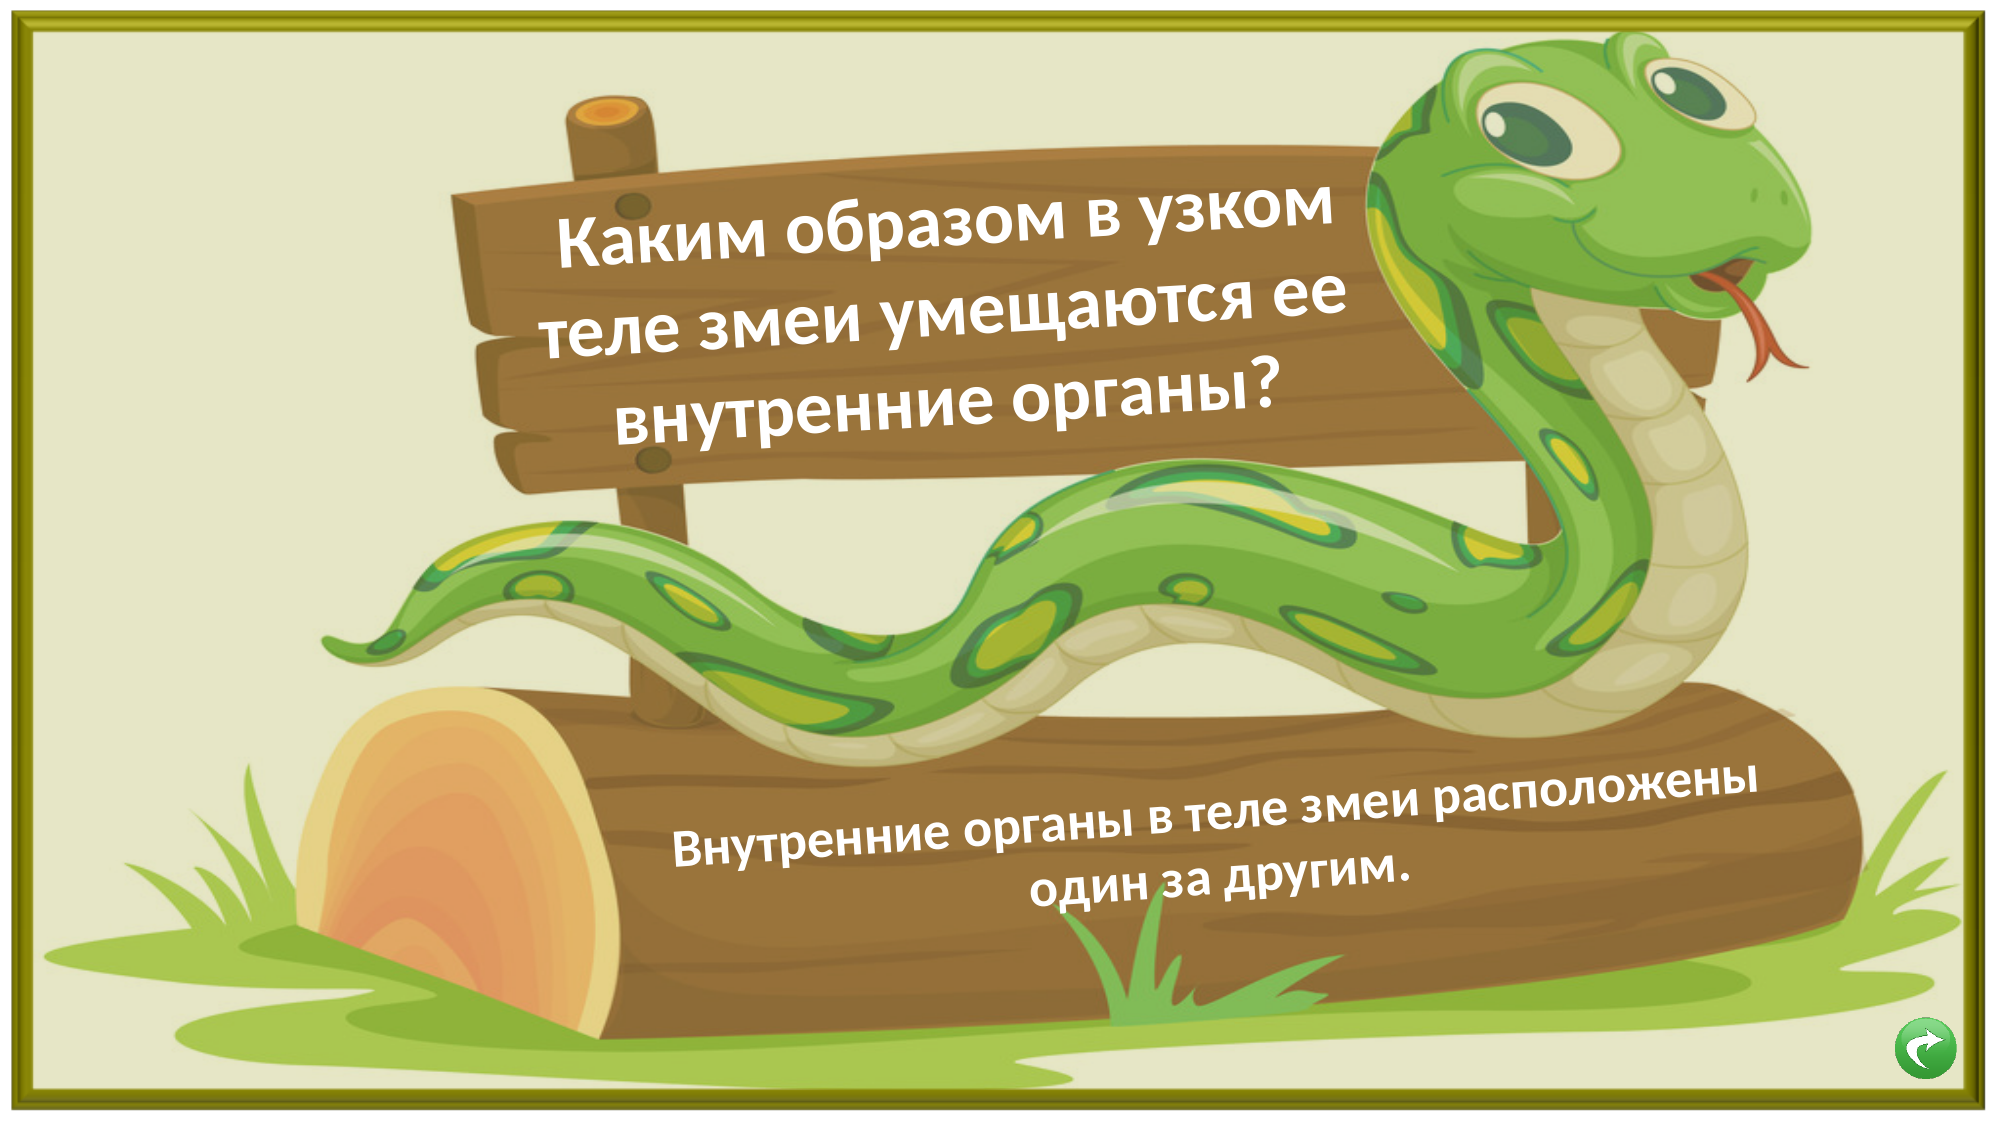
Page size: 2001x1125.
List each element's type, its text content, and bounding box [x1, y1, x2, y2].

picture [0, 0, 2001, 1125]
text_box Каким образом в узком теле змеи умещаются ее внутренние органы? [491, 137, 1395, 474]
text_box Внутренние органы в теле змеи расположены один за другим. [609, 724, 1827, 955]
